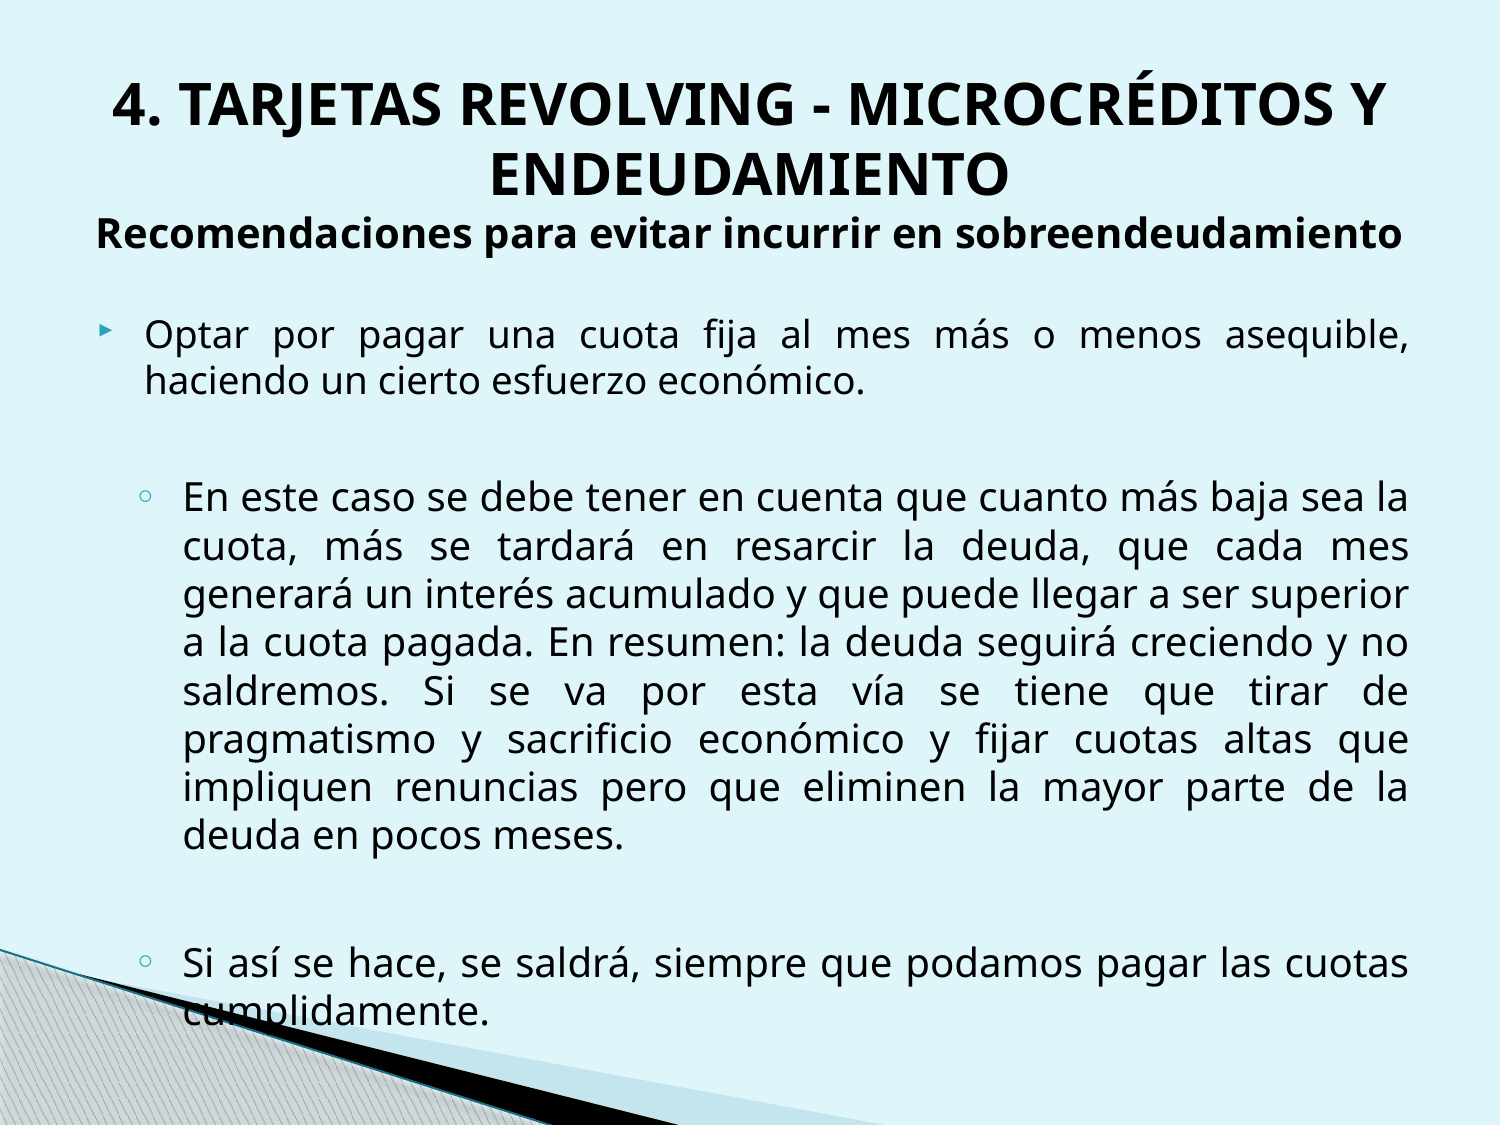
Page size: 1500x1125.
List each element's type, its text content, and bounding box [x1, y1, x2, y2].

title 4. TARJETAS REVOLVING - MICROCRÉDITOS Y ENDEUDAMIENTO Recomendaciones para evitar incurrir en sobreendeudamiento [75, 45, 1425, 279]
list Optar por pagar una cuota fija al mes más o menos asequible, haciendo un cierto esfuerzo económico. En este caso se debe tener en cuenta que cuanto más baja sea la cuota, más se tardará en resarcir la deuda, que cada mes generará un interés acumulado y que puede llegar a ser superior a la cuota pagada. En resumen: la deuda seguirá creciendo y no saldremos. Si se va por esta vía se tiene que tirar de pragmatismo y sacrificio económico y fijar cuotas altas que impliquen renuncias pero que eliminen la mayor parte de la deuda en pocos meses. Si así se hace, se saldrá, siempre que podamos pagar las cuotas cumplidamente. [75, 302, 1425, 1047]
